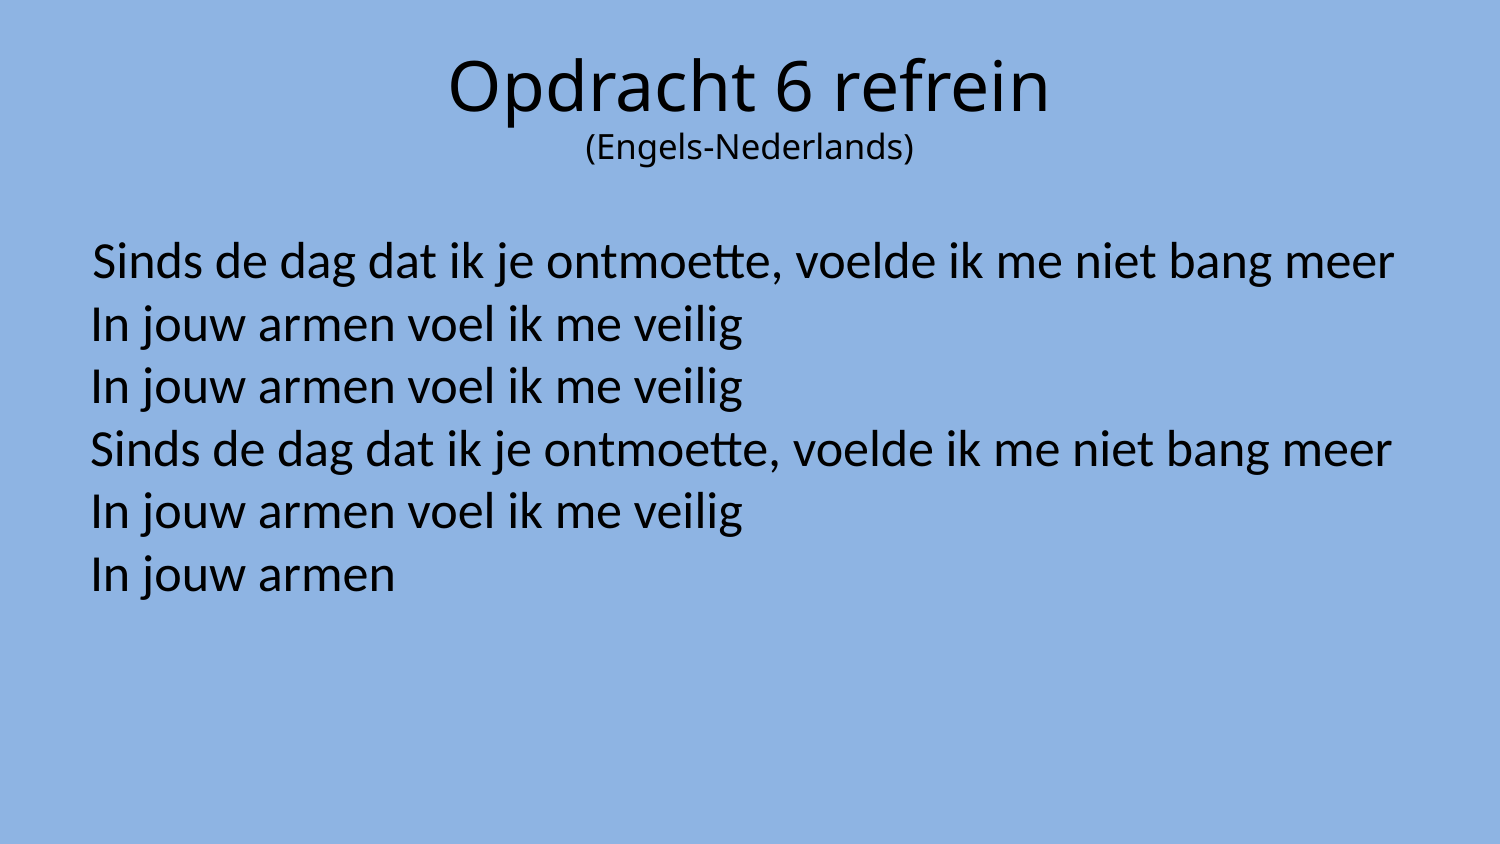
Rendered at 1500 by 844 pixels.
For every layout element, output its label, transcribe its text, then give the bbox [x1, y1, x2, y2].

title Opdracht 6 refrein (Engels-Nederlands) [75, 33, 1425, 175]
list Sinds de dag dat ik je ontmoette, voelde ik me niet bang meer In jouw armen voel ik me veilig In jouw armen voel ik me veilig Sinds de dag dat ik je ontmoette, voelde ik me niet bang meer In jouw armen voel ik me veilig In jouw armen [75, 219, 1425, 777]
